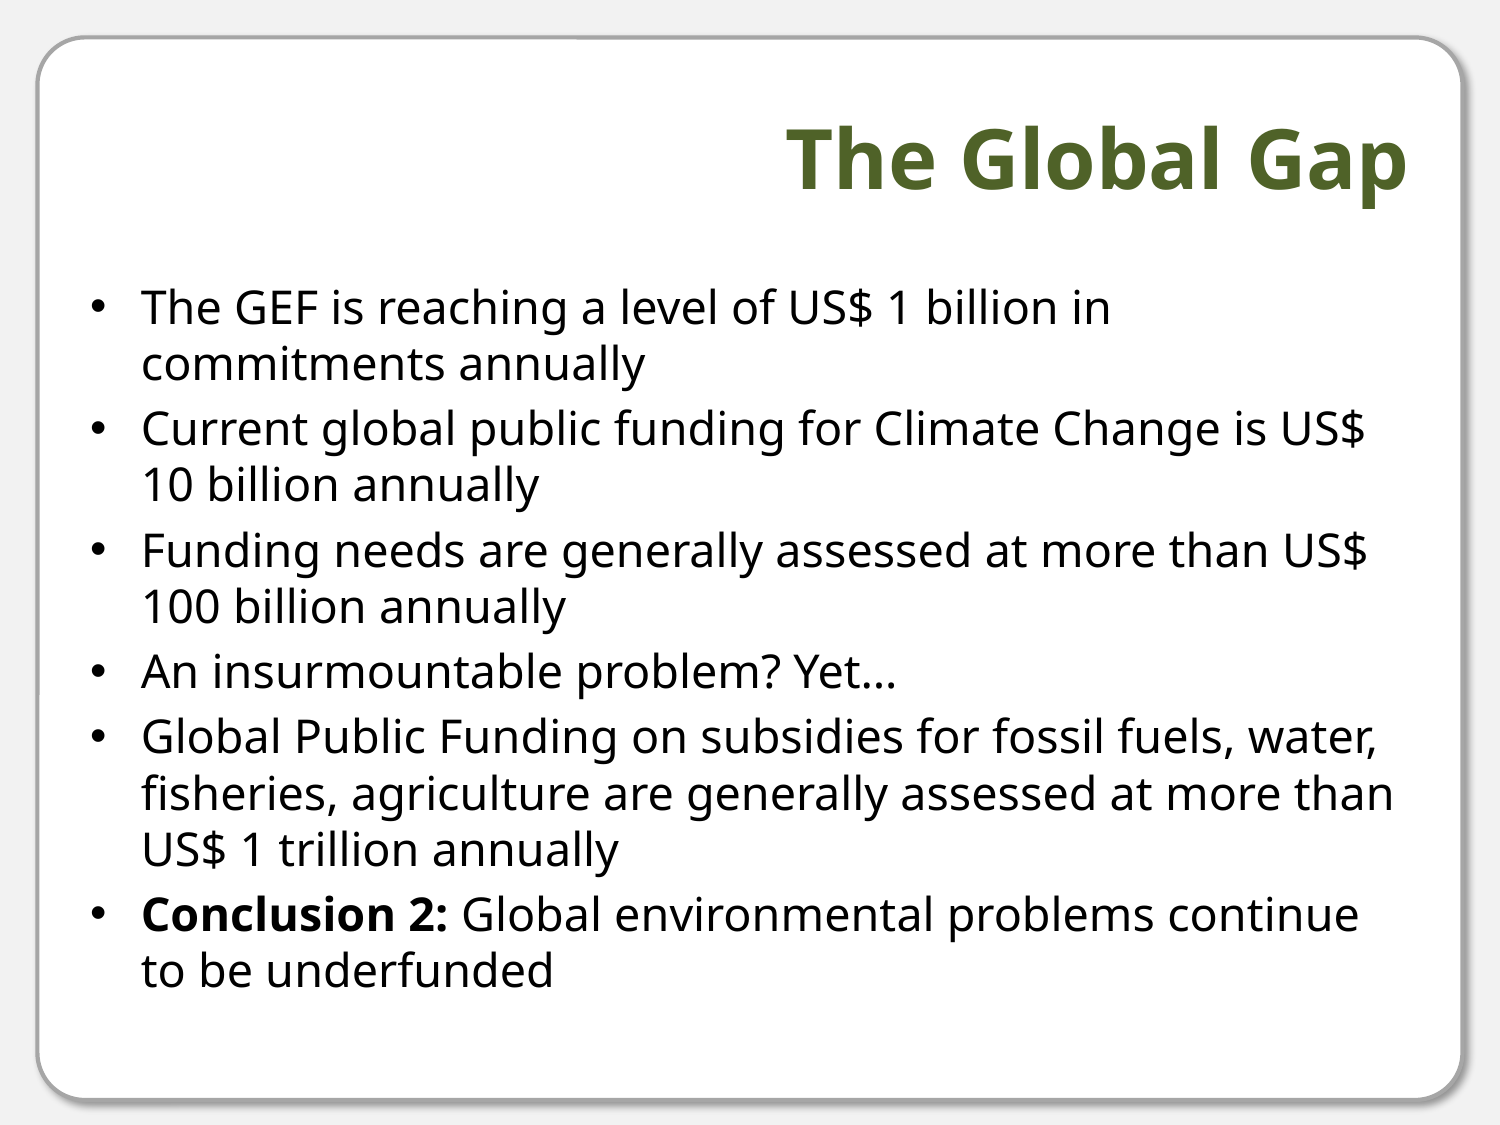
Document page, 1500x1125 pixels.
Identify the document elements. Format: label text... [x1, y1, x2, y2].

title The Global Gap [75, 62, 1425, 250]
list The GEF is reaching a level of US$ 1 billion in commitments annually Current global public funding for Climate Change is US$ 10 billion annually Funding needs are generally assessed at more than US$ 100 billion annually An insurmountable problem? Yet… Global Public Funding on subsidies for fossil fuels, water, fisheries, agriculture are generally assessed at more than US$ 1 trillion annually Conclusion 2: Global environmental problems continue to be underfunded [75, 270, 1425, 1013]
